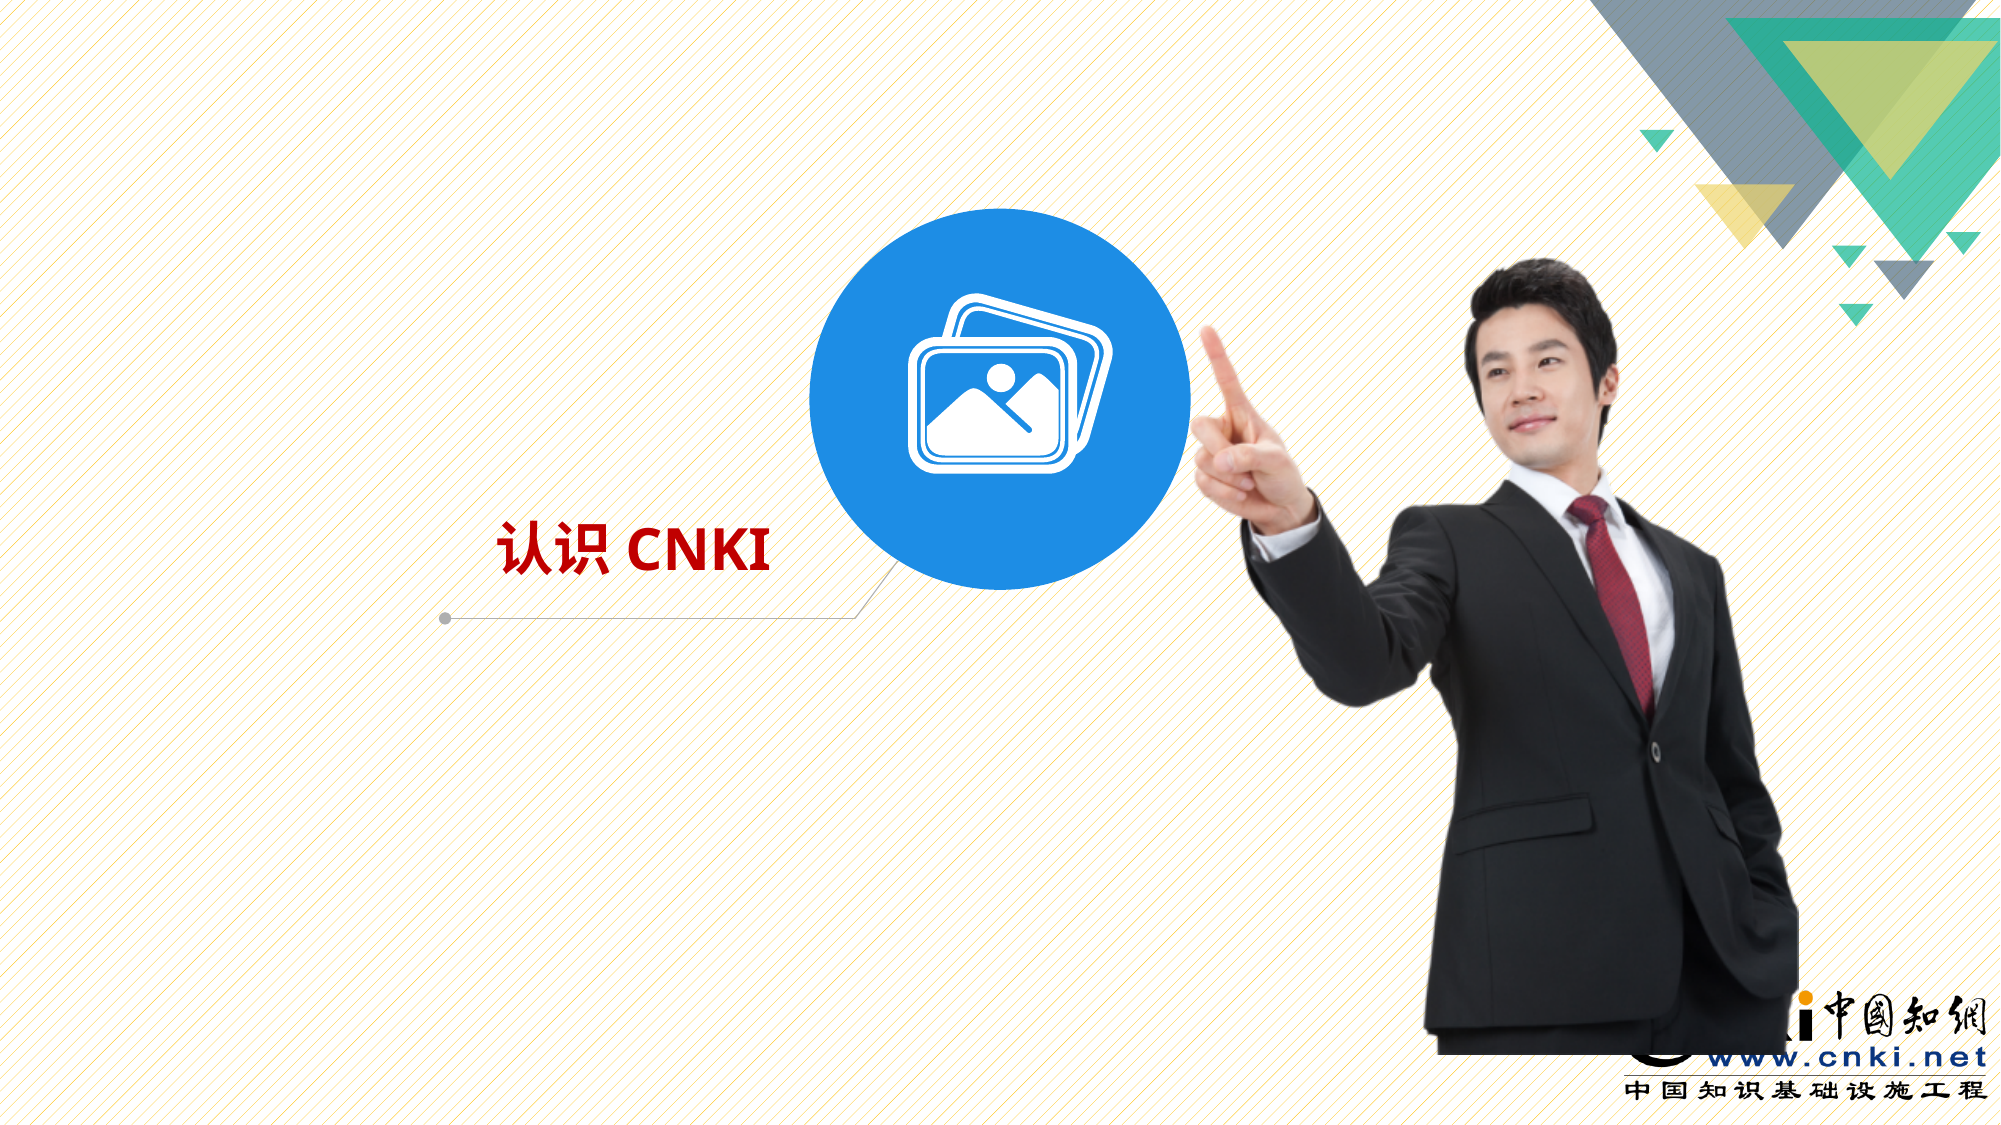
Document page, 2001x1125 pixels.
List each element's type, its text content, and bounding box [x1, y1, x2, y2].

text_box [854, 561, 898, 619]
picture [1190, 257, 2001, 1125]
text_box 认识CNKI [480, 490, 786, 590]
text_box [809, 208, 1190, 590]
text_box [908, 290, 1117, 474]
